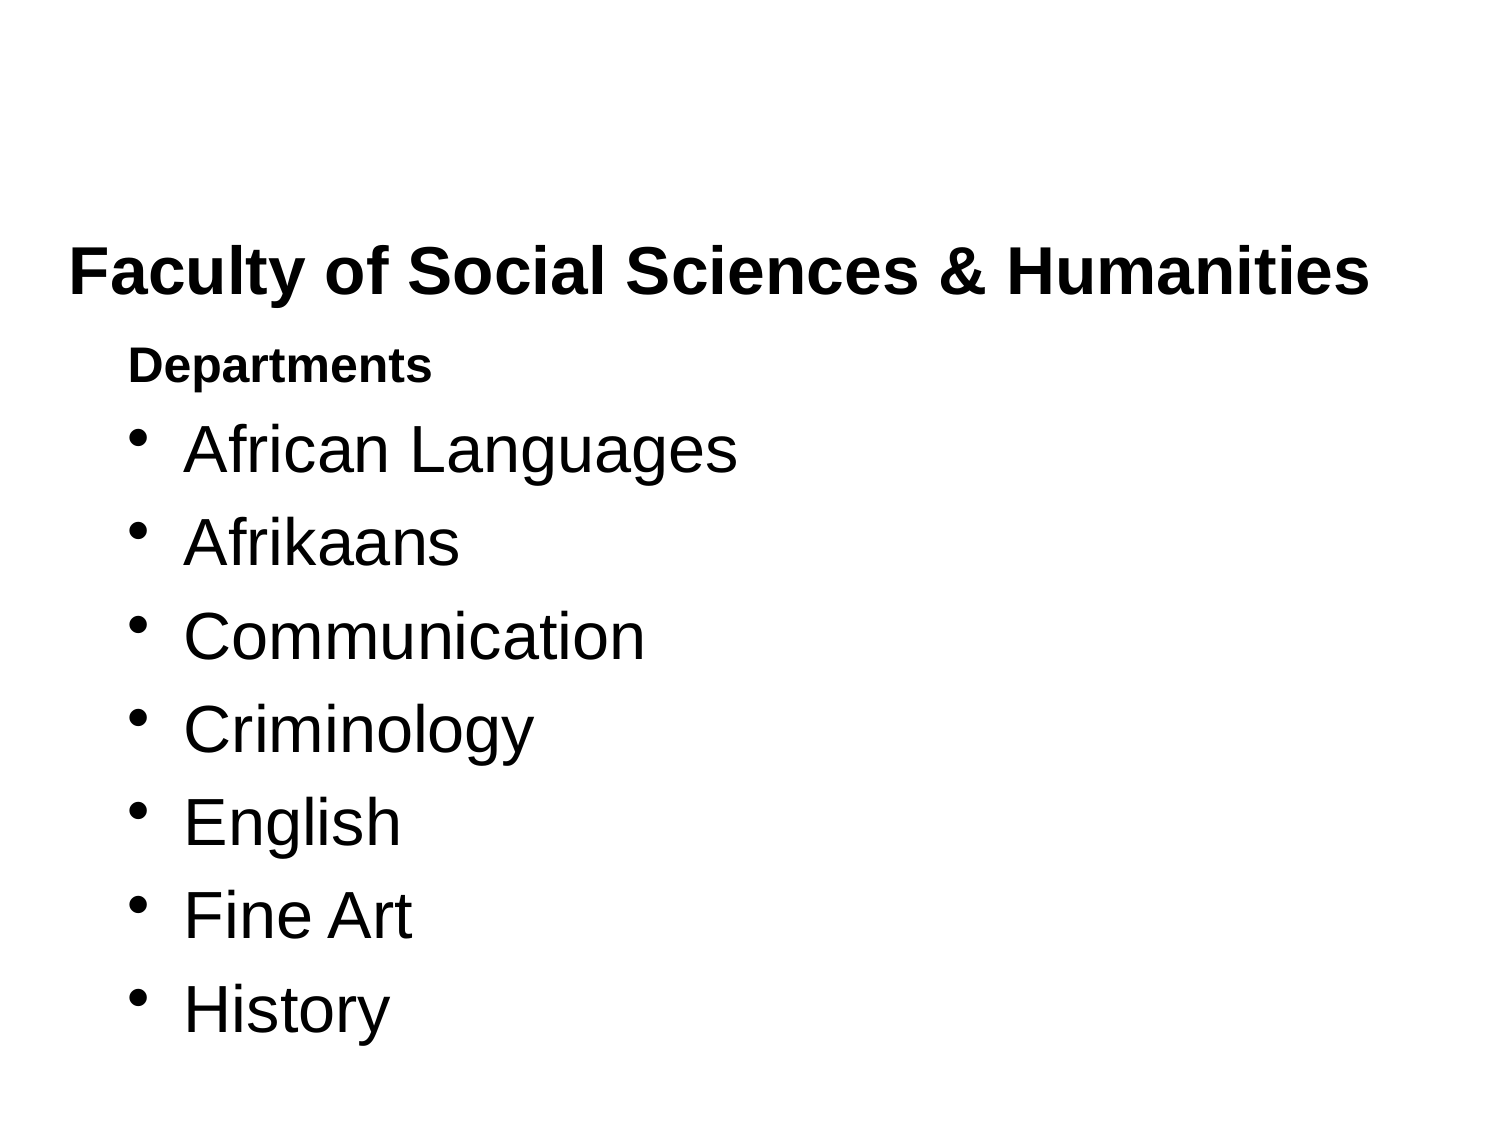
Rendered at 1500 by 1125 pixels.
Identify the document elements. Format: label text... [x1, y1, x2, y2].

title Faculty of Social Sciences & Humanities [44, 185, 1398, 349]
list Departments African Languages Afrikaans Communication Criminology English Fine Art History [112, 324, 1388, 1001]
